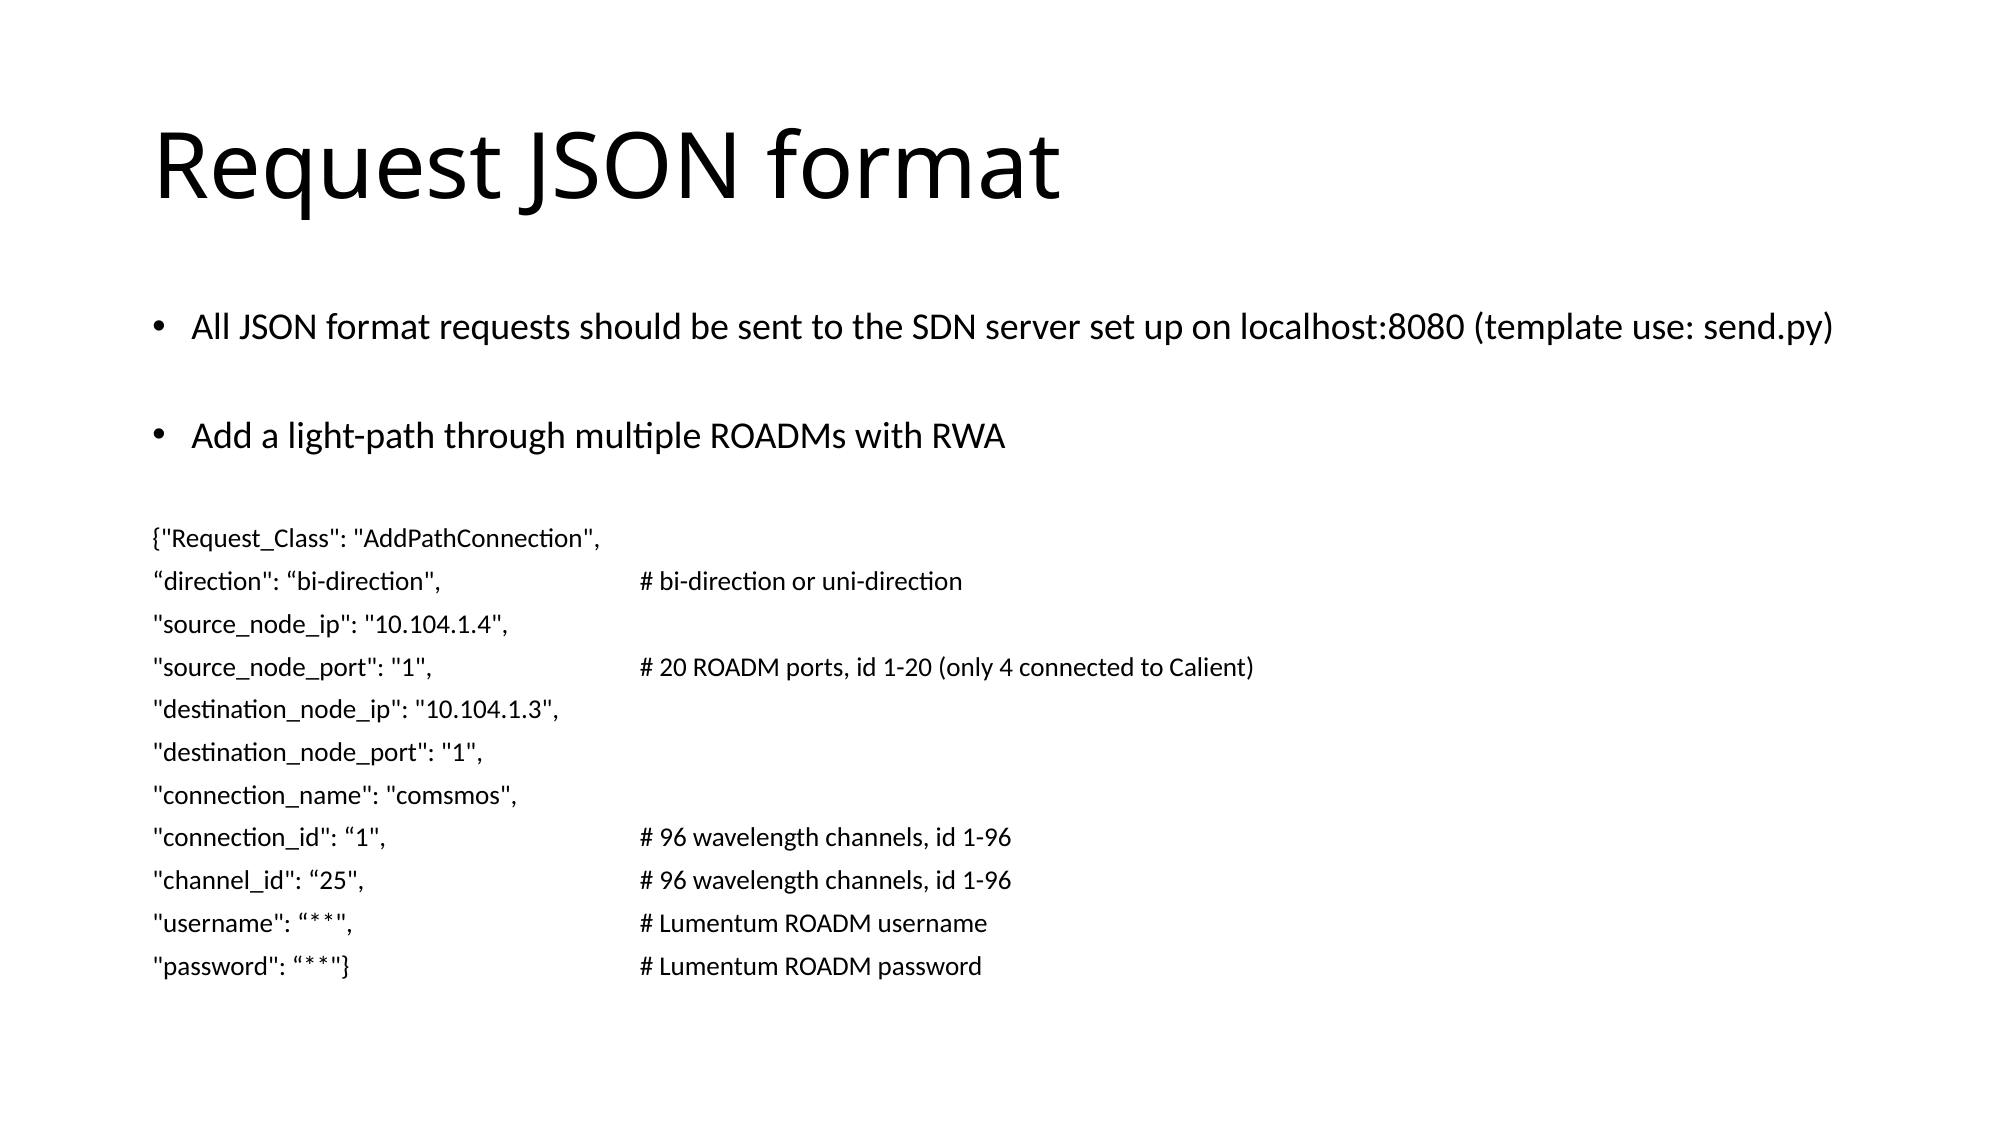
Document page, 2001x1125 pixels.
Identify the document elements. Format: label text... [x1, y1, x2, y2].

list All JSON format requests should be sent to the SDN server set up on localhost:8080 (template use: send.py) Add a light-path through multiple ROADMs with RWA {"Request_Class": "AddPathConnection", “direction": “bi-direction", # bi-direction or uni-direction "source_node_ip": "10.104.1.4", "source_node_port": "1", # 20 ROADM ports, id 1-20 (only 4 connected to Calient) "destination_node_ip": "10.104.1.3", "destination_node_port": "1", "connection_name": "comsmos", "connection_id": “1", # 96 wavelength channels, id 1-96 "channel_id": “25", # 96 wavelength channels, id 1-96 "username": “**", # Lumentum ROADM username "password": “**"} # Lumentum ROADM password [137, 299, 1863, 1014]
title Request JSON format [137, 59, 1863, 278]
